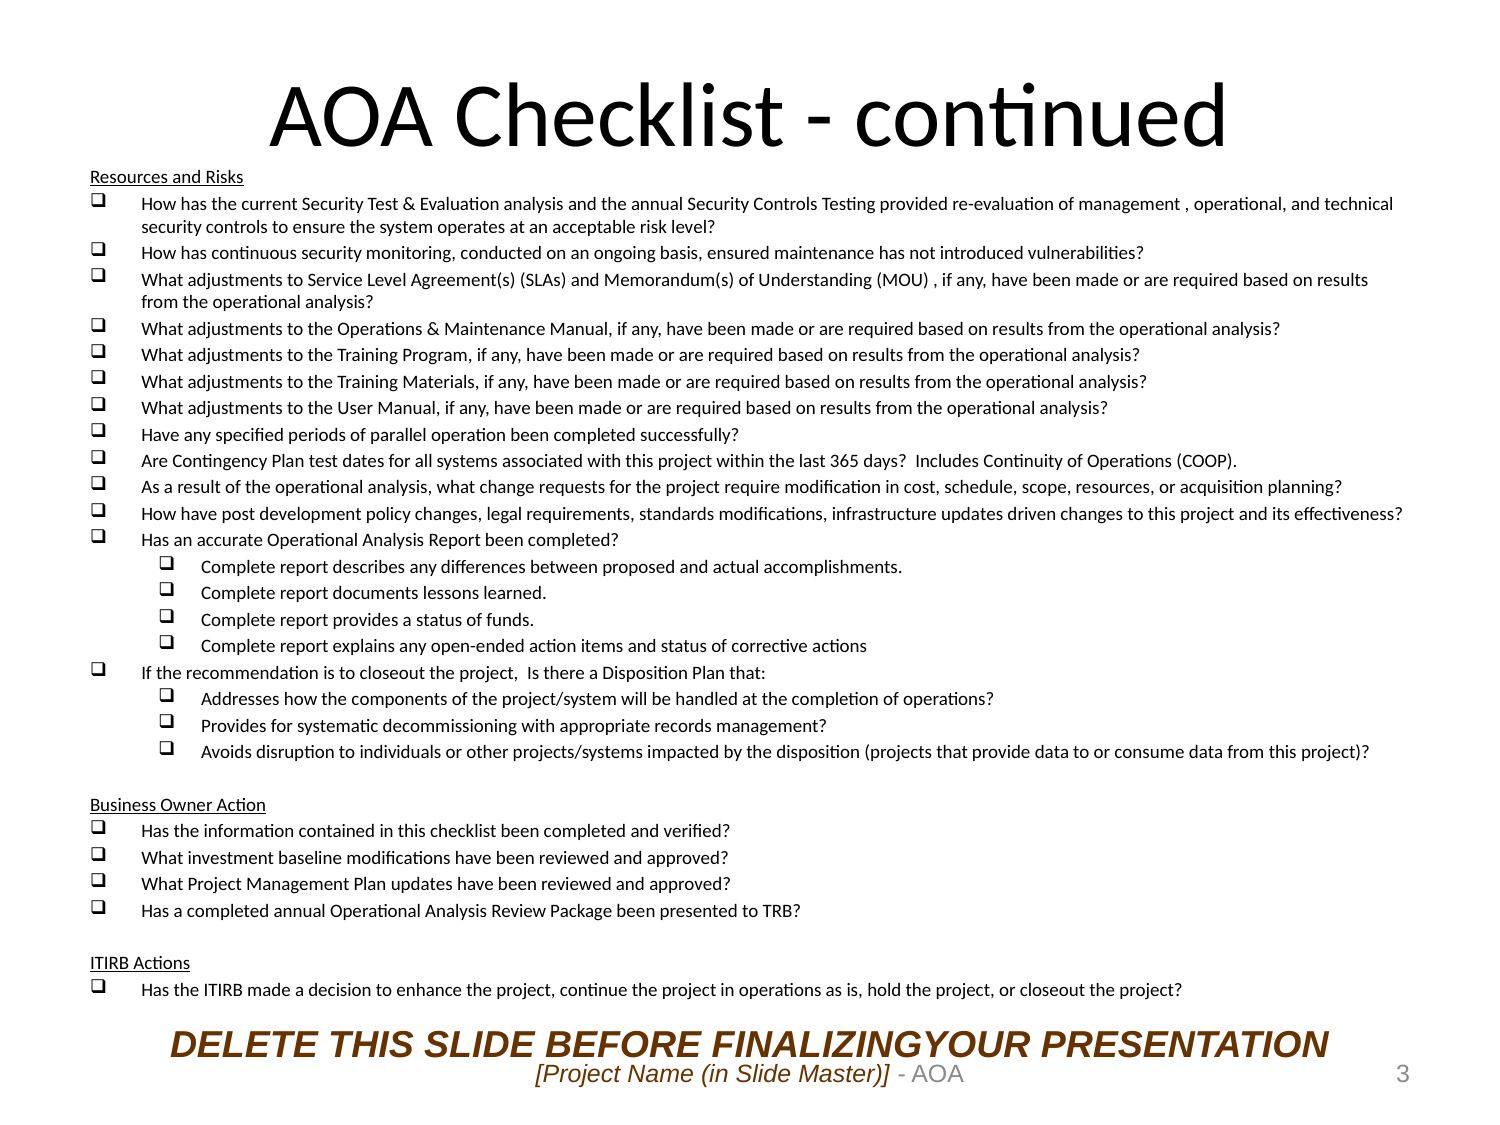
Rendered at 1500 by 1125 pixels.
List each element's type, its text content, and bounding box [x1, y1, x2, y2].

text_box DELETE THIS SLIDE BEFORE FINALIZINGYOUR PRESENTATION [0, 1012, 1500, 1073]
list Resources and Risks How has the current Security Test & Evaluation analysis and the annual Security Controls Testing provided re-evaluation of management , operational, and technical security controls to ensure the system operates at an acceptable risk level? How has continuous security monitoring, conducted on an ongoing basis, ensured maintenance has not introduced vulnerabilities? What adjustments to Service Level Agreement(s) (SLAs) and Memorandum(s) of Understanding (MOU) , if any, have been made or are required based on results from the operational analysis? What adjustments to the Operations & Maintenance Manual, if any, have been made or are required based on results from the operational analysis? What adjustments to the Training Program, if any, have been made or are required based on results from the operational analysis? What adjustments to the Training Materials, if any, have been made or are required based on results from the operational analysis? What adjustments to the User Manual, if any, have been made or are required based on results from the operational analysis? Have any specified periods of parallel operation been completed successfully? Are Contingency Plan test dates for all systems associated with this project within the last 365 days? Includes Continuity of Operations (COOP). As a result of the operational analysis, what change requests for the project require modification in cost, schedule, scope, resources, or acquisition planning? How have post development policy changes, legal requirements, standards modifications, infrastructure updates driven changes to this project and its effectiveness? Has an accurate Operational Analysis Report been completed? Complete report describes any differences between proposed and actual accomplishments. Complete report documents lessons learned. Complete report provides a status of funds. Complete report explains any open-ended action items and status of corrective actions If the recommendation is to closeout the project, Is there a Disposition Plan that: Addresses how the components of the project/system will be handled at the completion of operations? Provides for systematic decommissioning with appropriate records management? Avoids disruption to individuals or other projects/systems impacted by the disposition (projects that provide data to or consume data from this project)? Business Owner Action Has the information contained in this checklist been completed and verified? What investment baseline modifications have been reviewed and approved? What Project Management Plan updates have been reviewed and approved? Has a completed annual Operational Analysis Review Package been presented to TRB? ITIRB Actions Has the ITIRB made a decision to enhance the project, continue the project in operations as is, hold the project, or closeout the project? [74, 157, 1426, 1012]
footer [Project Name (in Slide Master)] - AOA [512, 1073, 988, 1103]
slide_number 2 [1074, 1073, 1425, 1103]
title AOA Checklist - continued [74, 44, 1426, 157]
